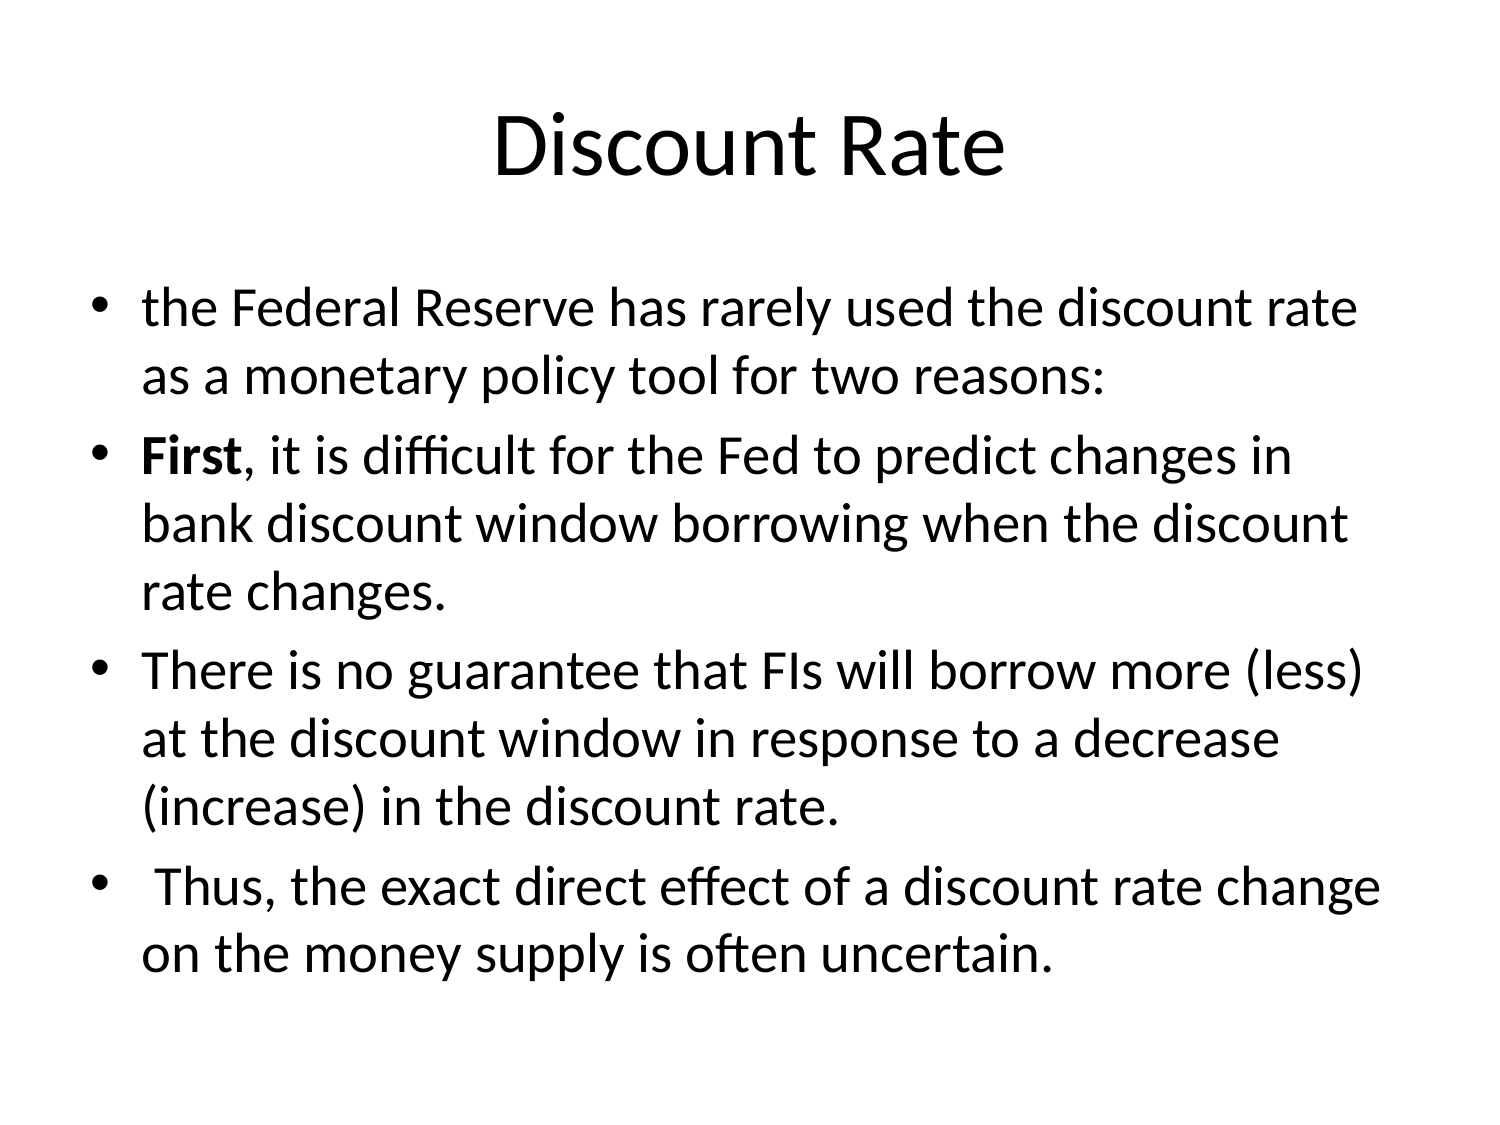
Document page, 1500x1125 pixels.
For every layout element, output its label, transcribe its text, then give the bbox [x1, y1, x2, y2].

title Discount Rate [75, 45, 1425, 233]
list the Federal Reserve has rarely used the discount rate as a monetary policy tool for two reasons: First, it is difficult for the Fed to predict changes in bank discount window borrowing when the discount rate changes. There is no guarantee that FIs will borrow more (less) at the discount window in response to a decrease (increase) in the discount rate. Thus, the exact direct effect of a discount rate change on the money supply is often uncertain. [75, 262, 1425, 1005]
